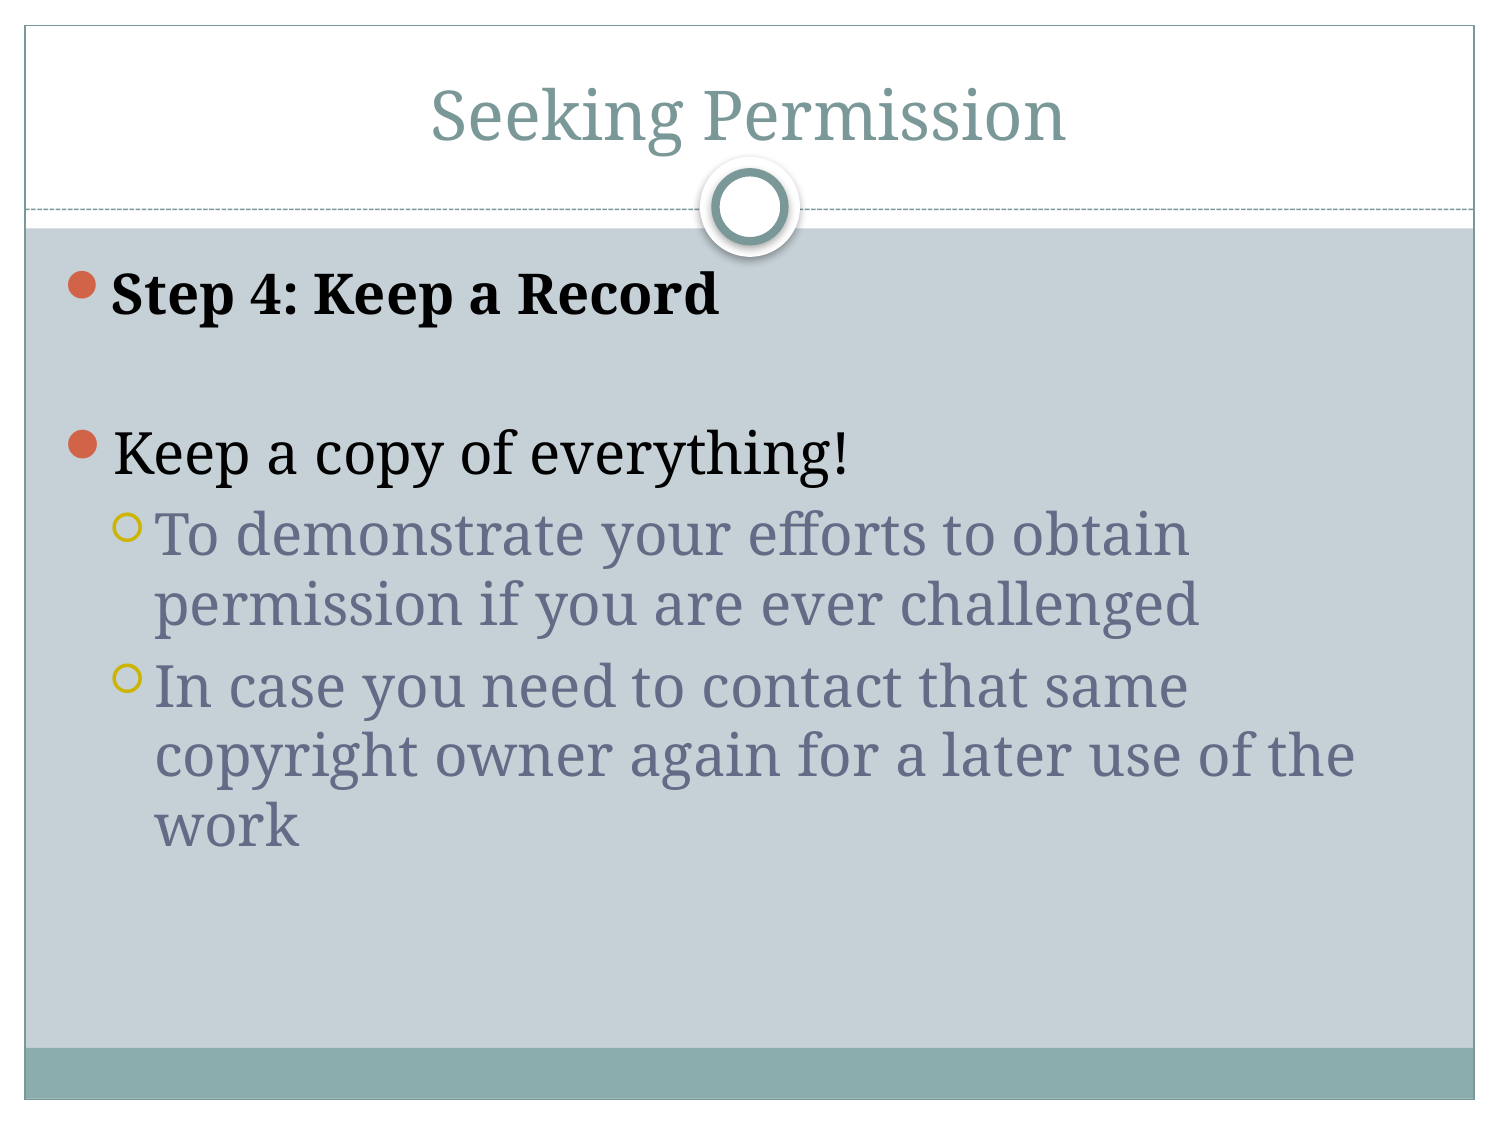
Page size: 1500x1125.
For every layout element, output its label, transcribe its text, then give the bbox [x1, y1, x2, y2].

title Seeking Permission [49, 37, 1450, 162]
list Step 4: Keep a Record Keep a copy of everything! To demonstrate your efforts to obtain permission if you are ever challenged In case you need to contact that same copyright owner again for a later use of the work [49, 250, 1445, 1001]
